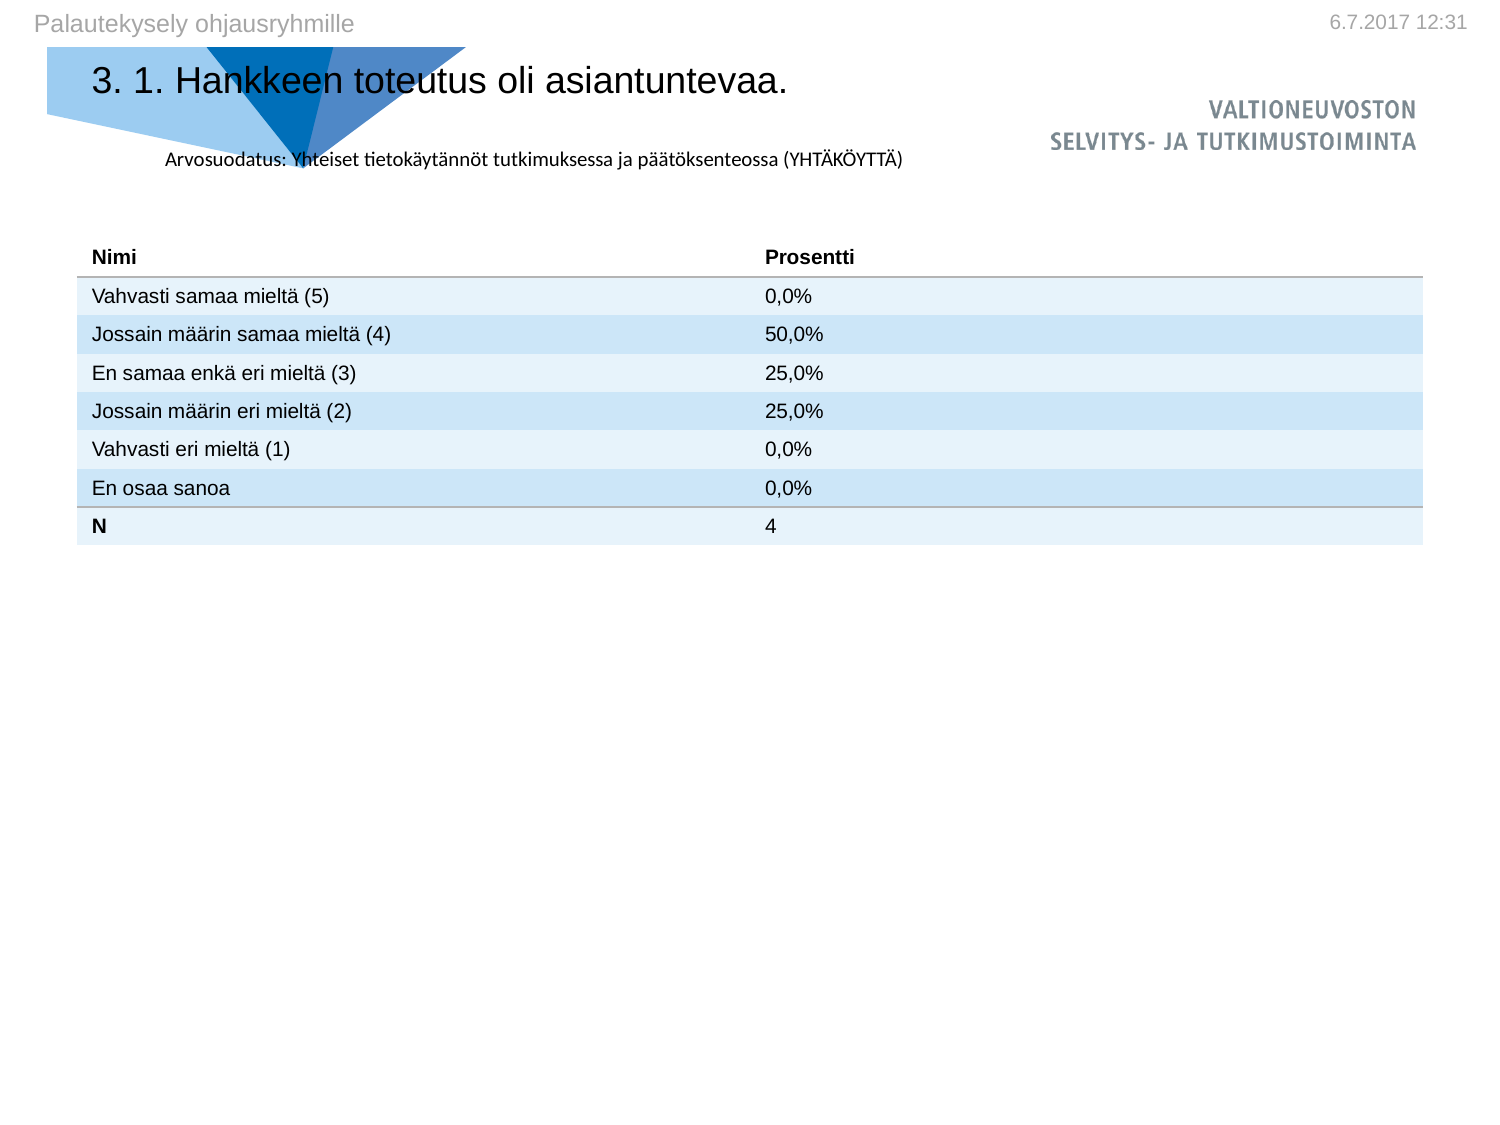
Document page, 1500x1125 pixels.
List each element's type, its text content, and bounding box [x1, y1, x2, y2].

table_cell N [77, 508, 750, 545]
table_cell 0,0% [750, 469, 1423, 506]
title 3. 1. Hankkeen toteutus oli asiantuntevaa. [76, 38, 1427, 126]
table_cell Jossain määrin eri mieltä (2) [77, 392, 750, 430]
list Palautekysely ohjausryhmille [0, 0, 1500, 38]
table_cell Vahvasti samaa mieltä (5) [77, 278, 750, 315]
table_cell 25,0% [750, 354, 1423, 392]
table_cell 4 [750, 508, 1423, 545]
table_cell En samaa enkä eri mieltä (3) [77, 354, 750, 392]
table_header Prosentti [750, 239, 1423, 276]
table_cell 0,0% [750, 278, 1423, 315]
table_cell 25,0% [750, 392, 1423, 430]
table_cell Vahvasti eri mieltä (1) [77, 430, 750, 469]
table_cell 0,0% [750, 430, 1423, 469]
title Arvosuodatus: Yhteiset tietokäytännöt tutkimuksessa ja päätöksenteossa (YHTÄKÖYTTÄ) [148, 123, 1500, 217]
table_cell Jossain määrin samaa mieltä (4) [77, 315, 750, 354]
table_cell 50,0% [750, 315, 1423, 354]
table_cell En osaa sanoa [77, 469, 750, 506]
table_header Nimi [77, 239, 750, 276]
